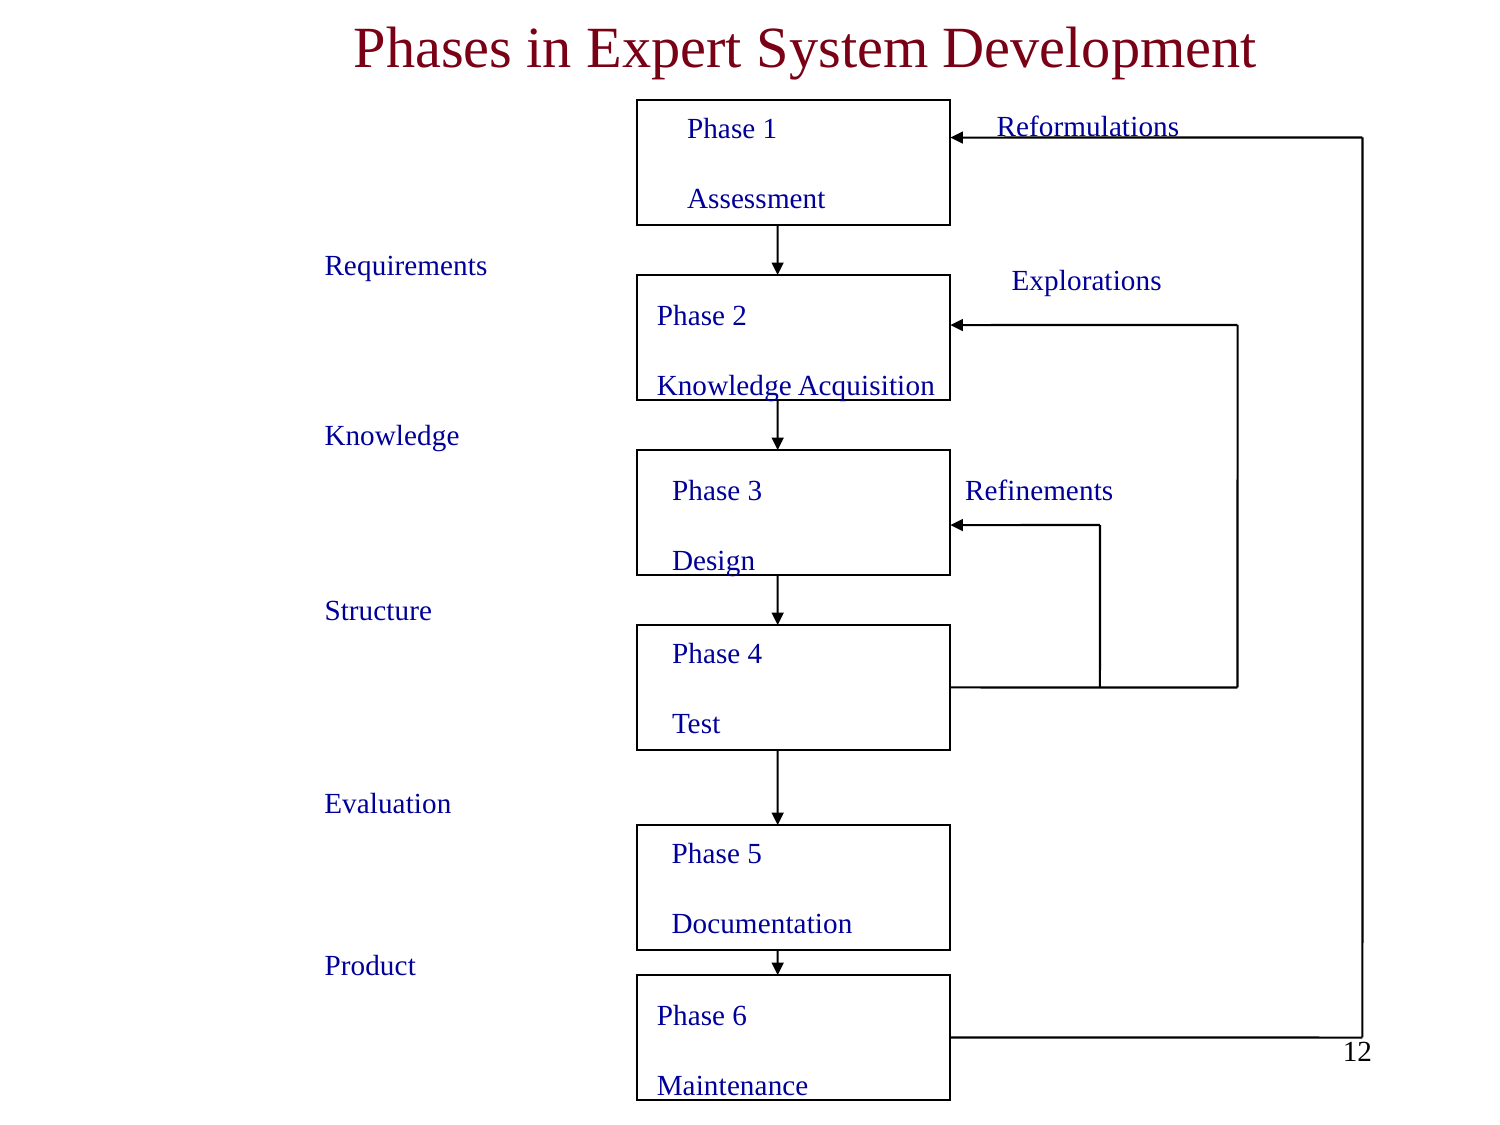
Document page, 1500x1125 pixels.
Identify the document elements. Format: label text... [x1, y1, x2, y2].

text_box [950, 131, 981, 144]
text_box Product [309, 939, 431, 989]
text_box Refinements [950, 464, 1129, 514]
text_box Phase 1 Assessment [672, 101, 841, 222]
text_box Phase 2 Knowledge Acquisition [642, 289, 951, 409]
slide_number 12 [1074, 1024, 1388, 1101]
text_box [637, 825, 951, 950]
title Phases in Expert System Development [184, 0, 1427, 138]
text_box [637, 624, 951, 750]
text_box Phase 4 Test [657, 626, 778, 747]
text_box Evaluation [309, 776, 467, 827]
text_box [771, 949, 784, 976]
text_box [637, 99, 951, 225]
text_box [637, 275, 951, 400]
text_box [771, 224, 784, 275]
text_box [637, 975, 951, 1100]
text_box Explorations [996, 253, 1177, 304]
text_box Structure [309, 584, 448, 634]
text_box [771, 399, 784, 451]
text_box [771, 749, 784, 826]
text_box Knowledge [309, 409, 475, 459]
text_box Phase 5 Documentation [656, 826, 868, 947]
text_box Phase 6 Maintenance [642, 989, 824, 1109]
text_box [771, 574, 784, 625]
text_box [637, 450, 951, 575]
text_box Reformulations [981, 99, 1195, 150]
text_box [950, 318, 1238, 332]
text_box Phase 3 Design [657, 464, 778, 584]
text_box Requirements [309, 239, 503, 289]
text_box [950, 518, 1100, 532]
